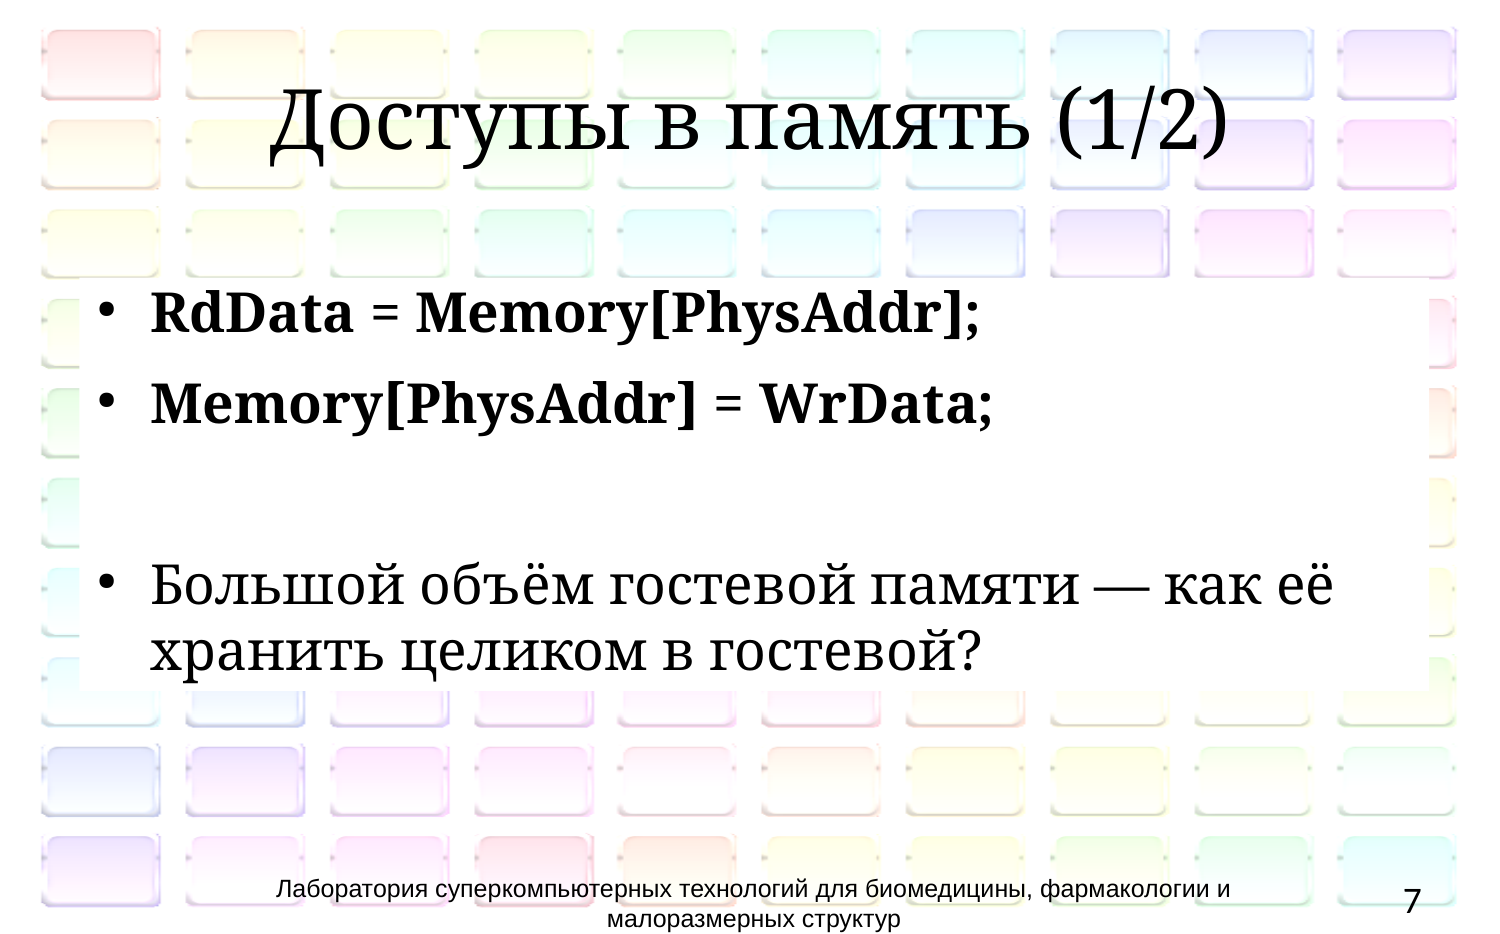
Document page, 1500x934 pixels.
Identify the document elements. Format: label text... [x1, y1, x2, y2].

text_box Лаборатория суперкомпьютерных технологий для биомедицины, фармакологии и малоразмерных структур [171, 864, 1338, 915]
text_box 7 [1387, 868, 1473, 918]
title Доступы в память (1/2) [75, 37, 1425, 195]
list RdData = Memory[PhysAddr]; Memory[PhysAddr] = WrData; Большой объём гостевой памяти — как её хранить целиком в гостевой? [79, 277, 1430, 691]
picture [0, 0, 1500, 934]
